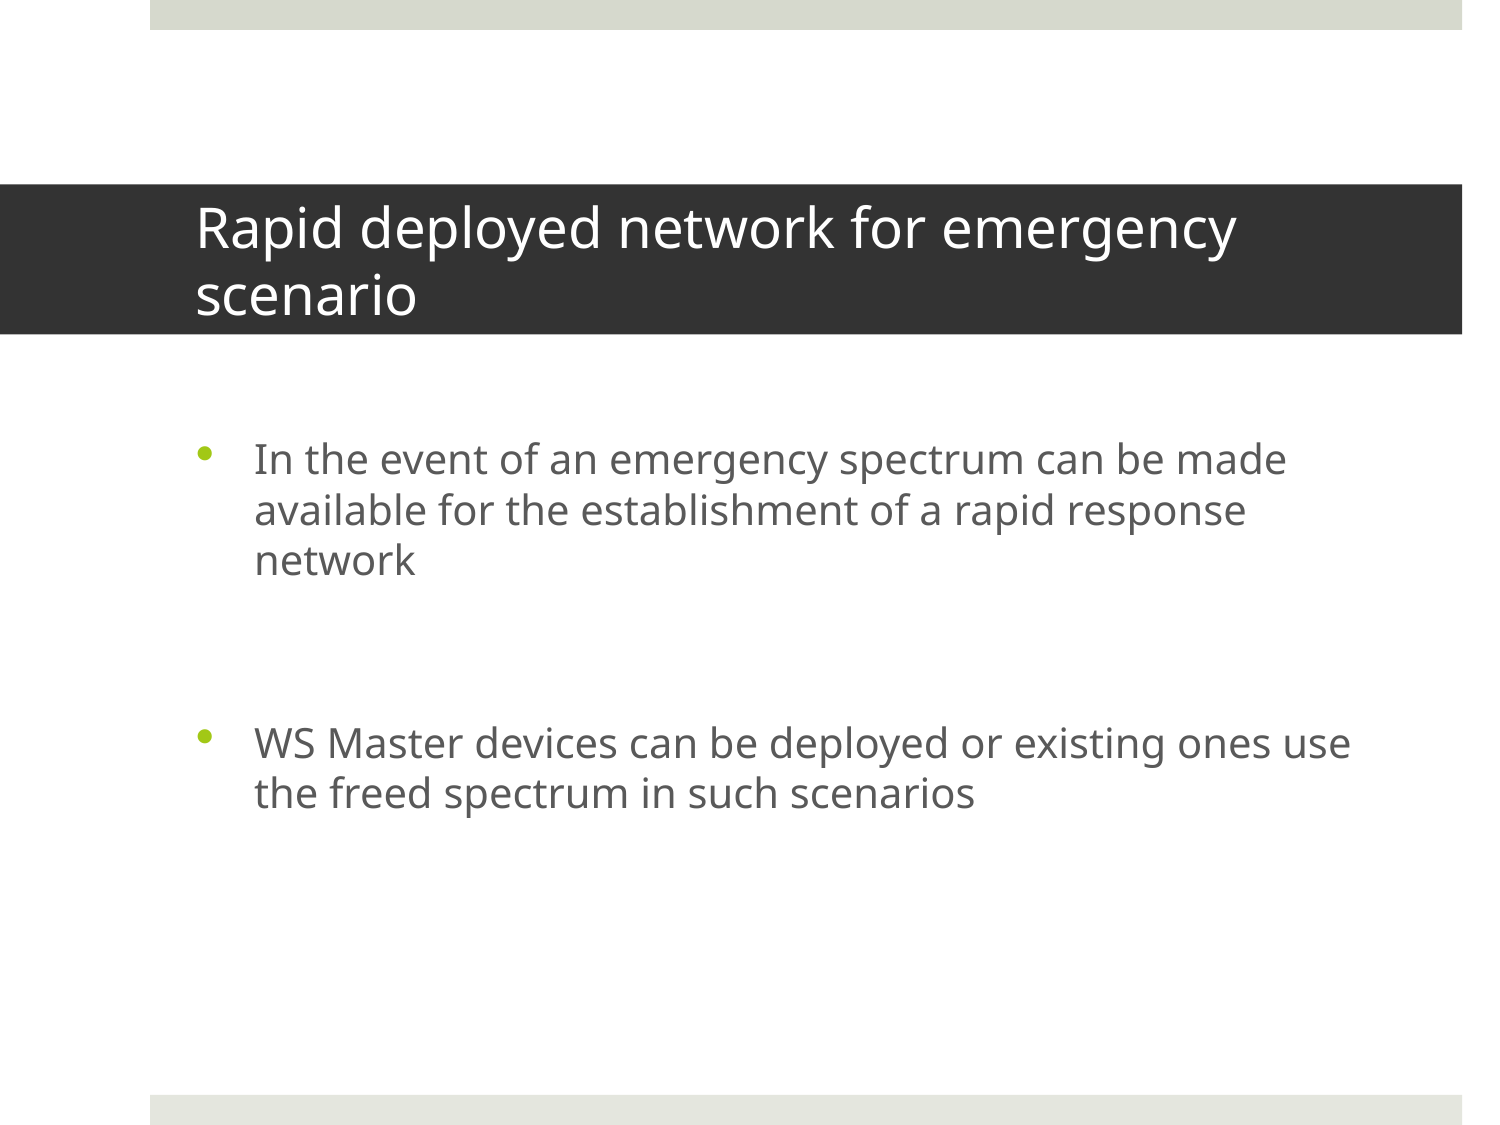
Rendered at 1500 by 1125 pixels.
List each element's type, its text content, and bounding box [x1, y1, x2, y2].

list In the event of an emergency spectrum can be made available for the establishment of a rapid response network WS Master devices can be deployed or existing ones use the freed spectrum in such scenarios [182, 425, 1432, 1028]
title Rapid deployed network for emergency scenario [0, 184, 1463, 335]
